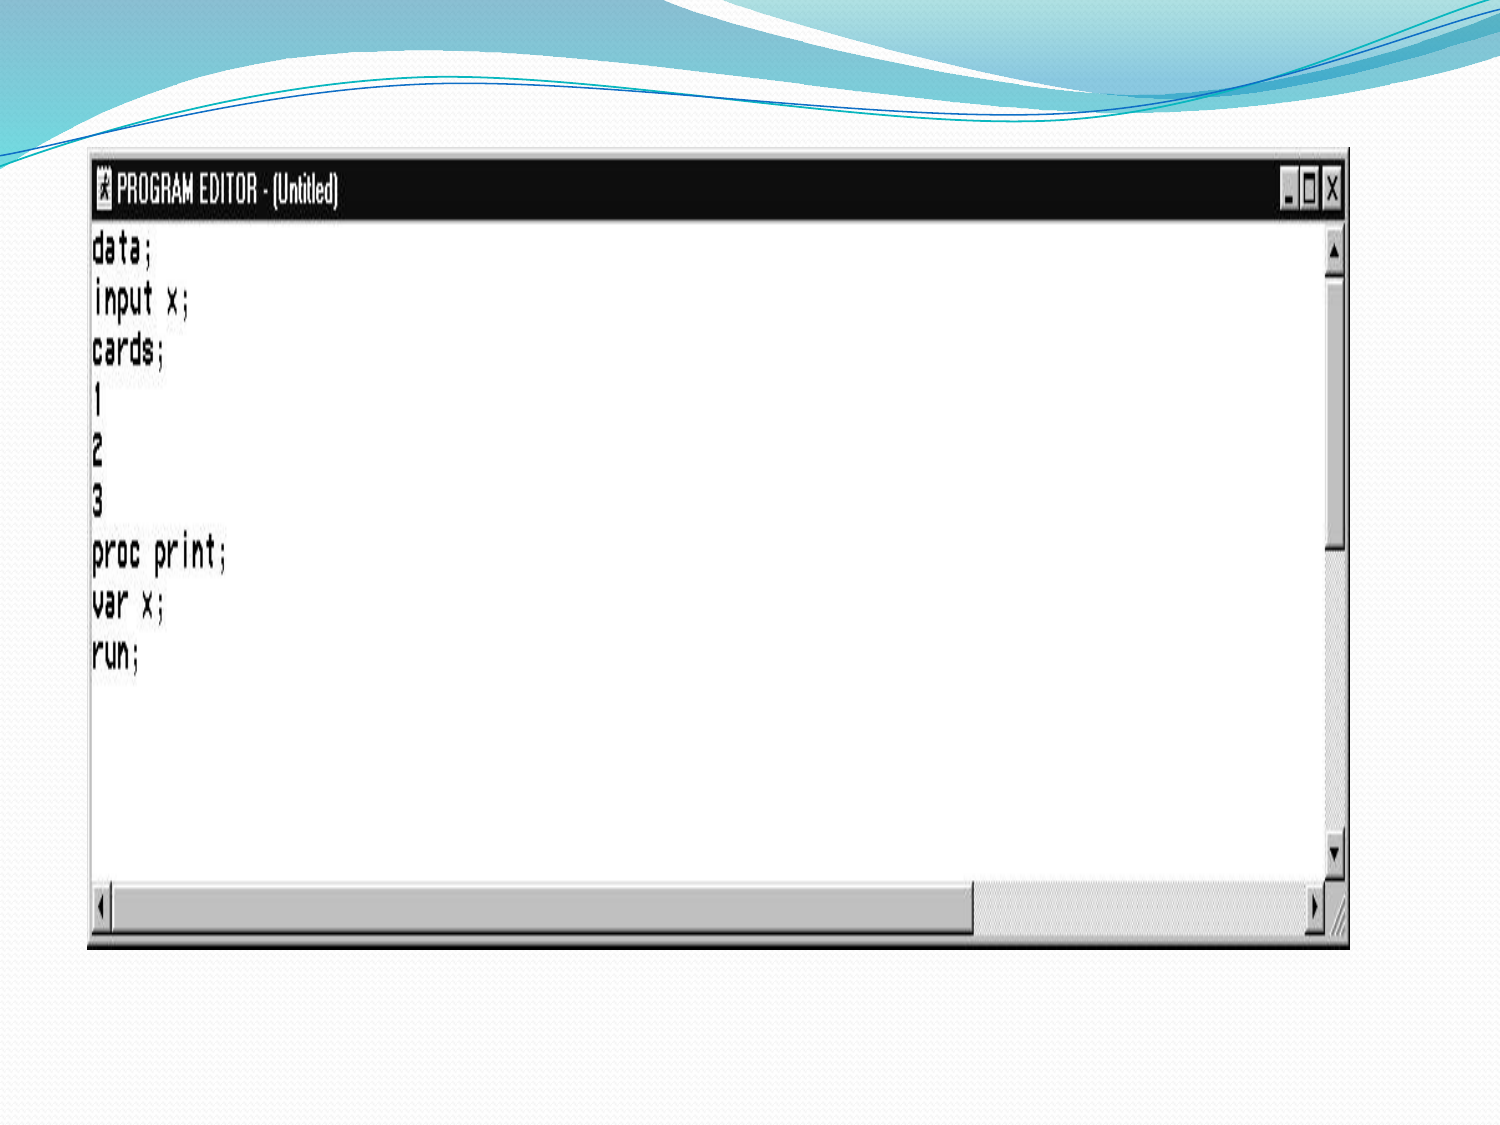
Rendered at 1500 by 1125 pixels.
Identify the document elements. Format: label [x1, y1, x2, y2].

list [87, 147, 1351, 951]
